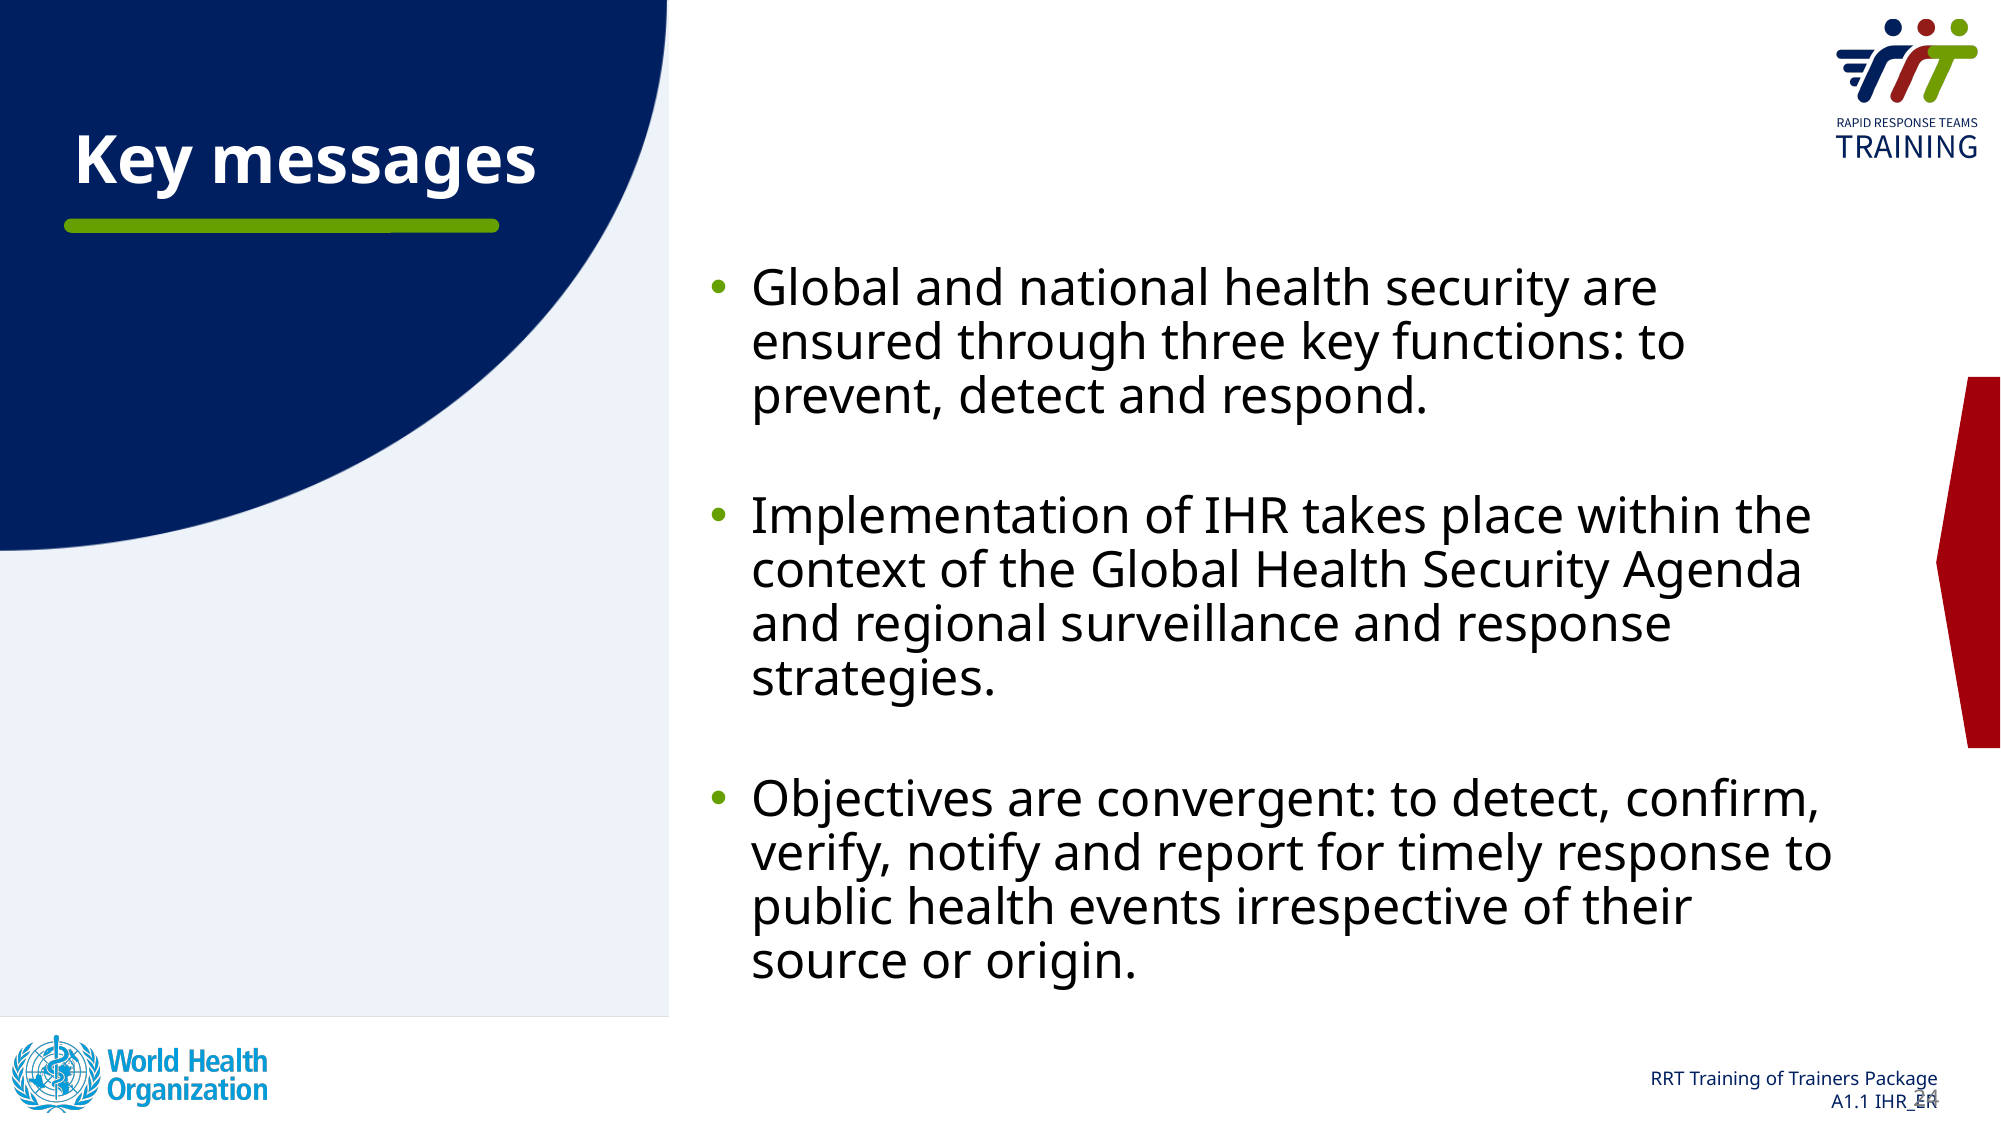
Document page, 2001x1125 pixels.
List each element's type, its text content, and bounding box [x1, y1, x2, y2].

picture [12, 1035, 267, 1113]
picture [1835, 19, 1978, 167]
picture [0, 0, 669, 1018]
picture [12, 1083, 48, 1113]
list Global and national health security are ensured through three key functions: to prevent, detect and respond. Implementation of IHR takes place within the context of the Global Health Security Agenda and regional surveillance and response strategies. Objectives are convergent: to detect, confirm, verify, notify and report for timely response to public health events irrespective of their source or origin. [701, 254, 1869, 998]
picture [58, 1050, 64, 1058]
